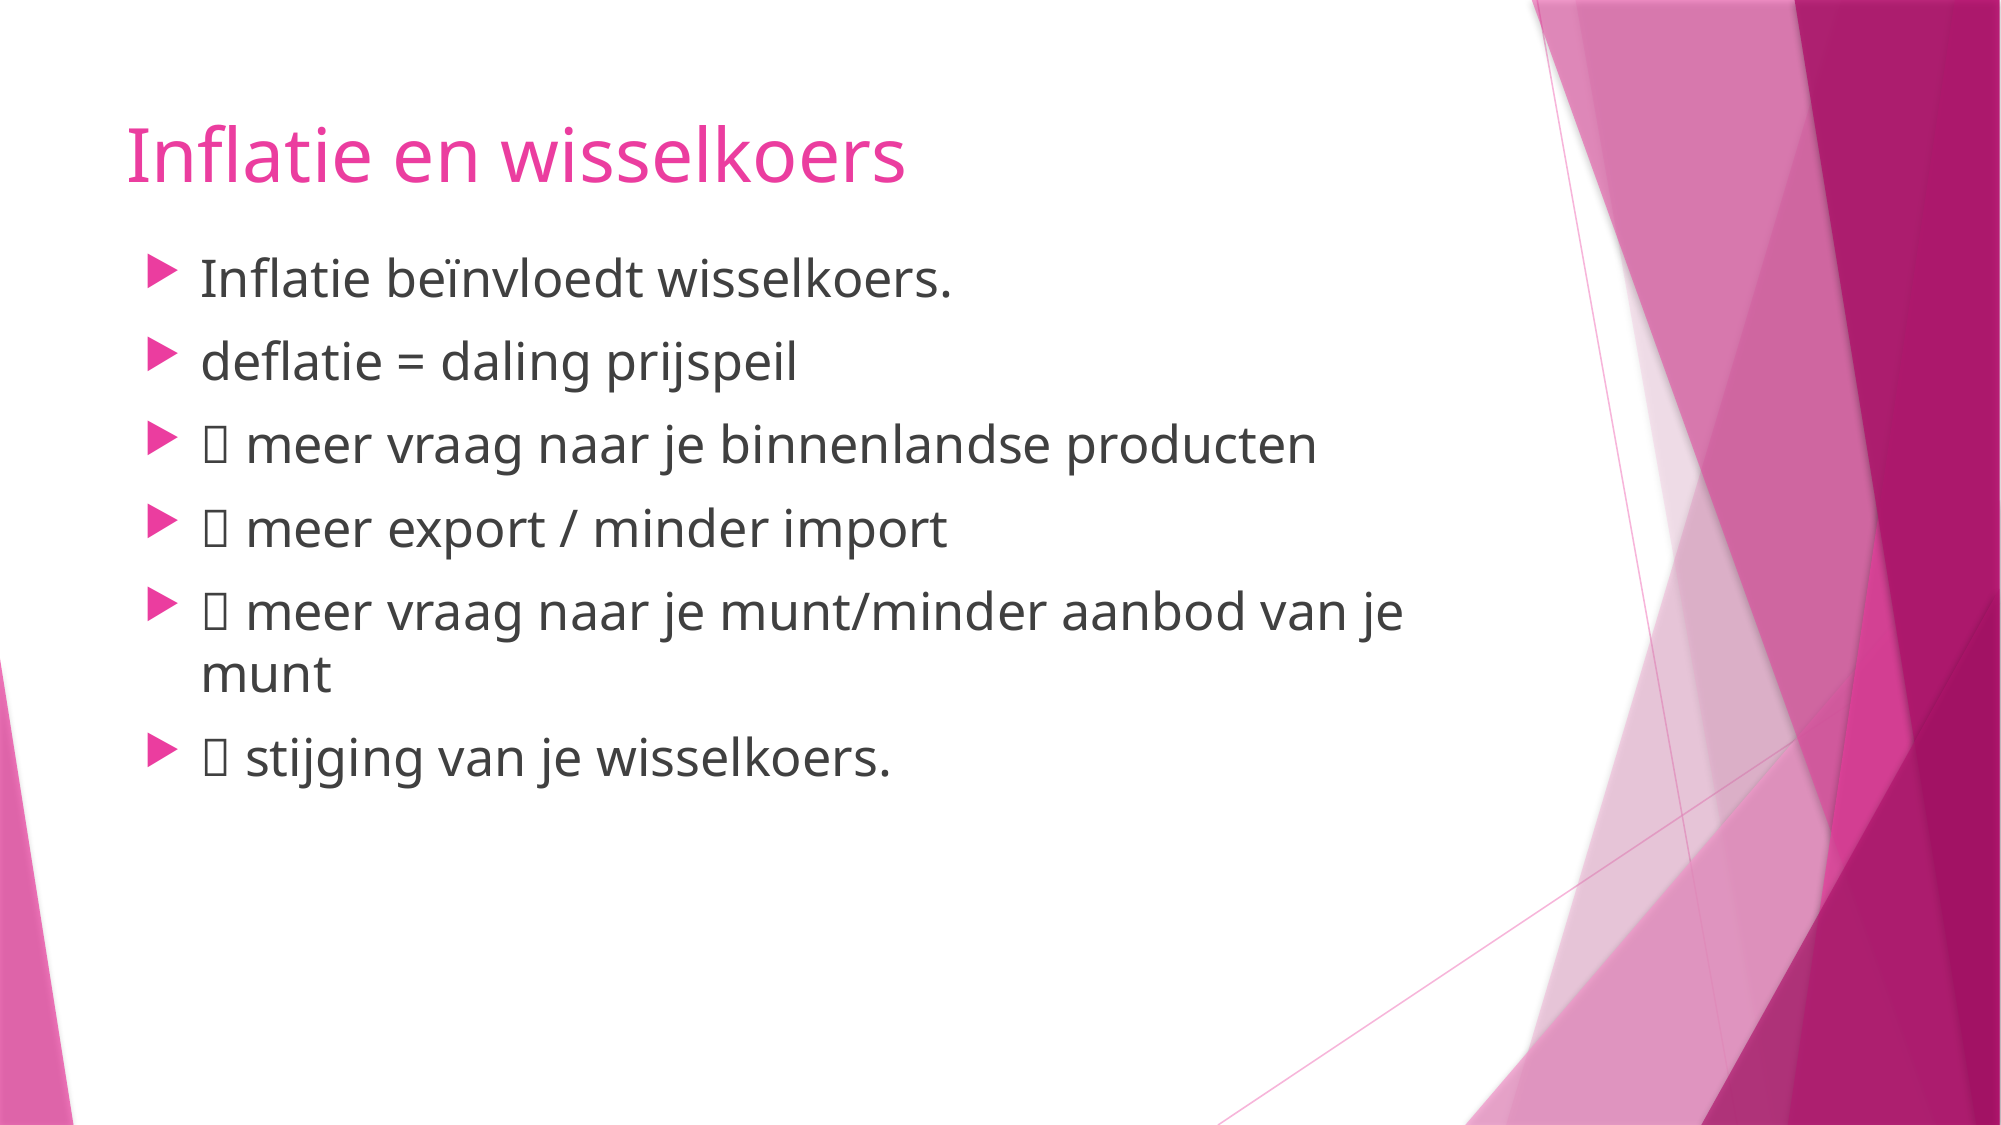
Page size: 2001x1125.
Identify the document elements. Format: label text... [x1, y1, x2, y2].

list Inflatie beïnvloedt wisselkoers. deflatie = daling prijspeil  meer vraag naar je binnenlandse producten  meer export / minder import  meer vraag naar je munt/minder aanbod van je munt  stijging van je wisselkoers. [128, 237, 1540, 875]
title Inflatie en wisselkoers [111, 99, 1522, 317]
